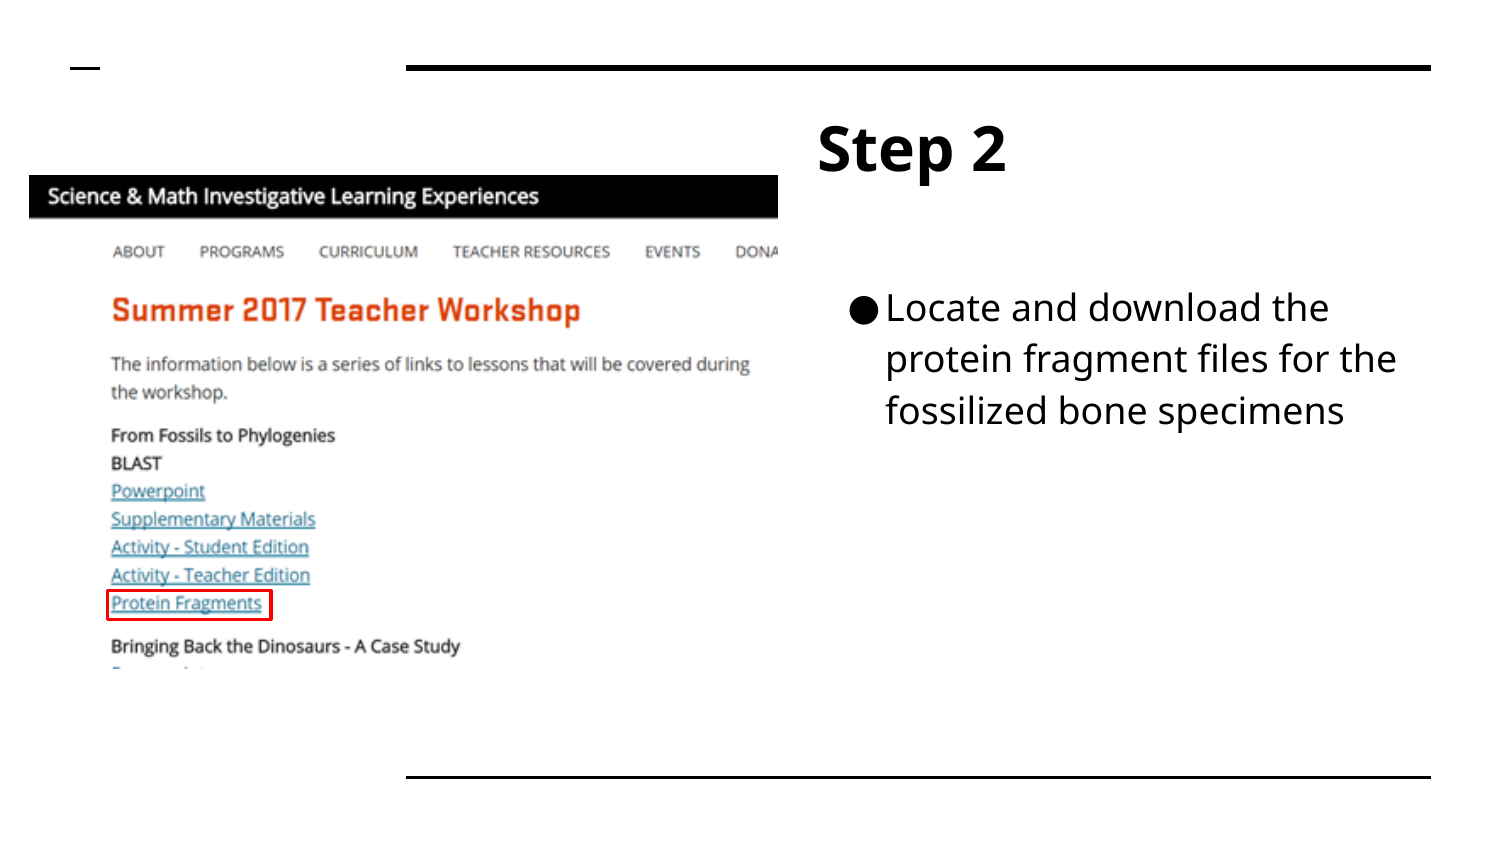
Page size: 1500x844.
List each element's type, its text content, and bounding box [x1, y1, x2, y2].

list Locate and download the protein fragment files for the fossilized bone specimens [795, 261, 1431, 755]
picture [28, 175, 779, 669]
title Step 2 [393, 94, 1431, 199]
